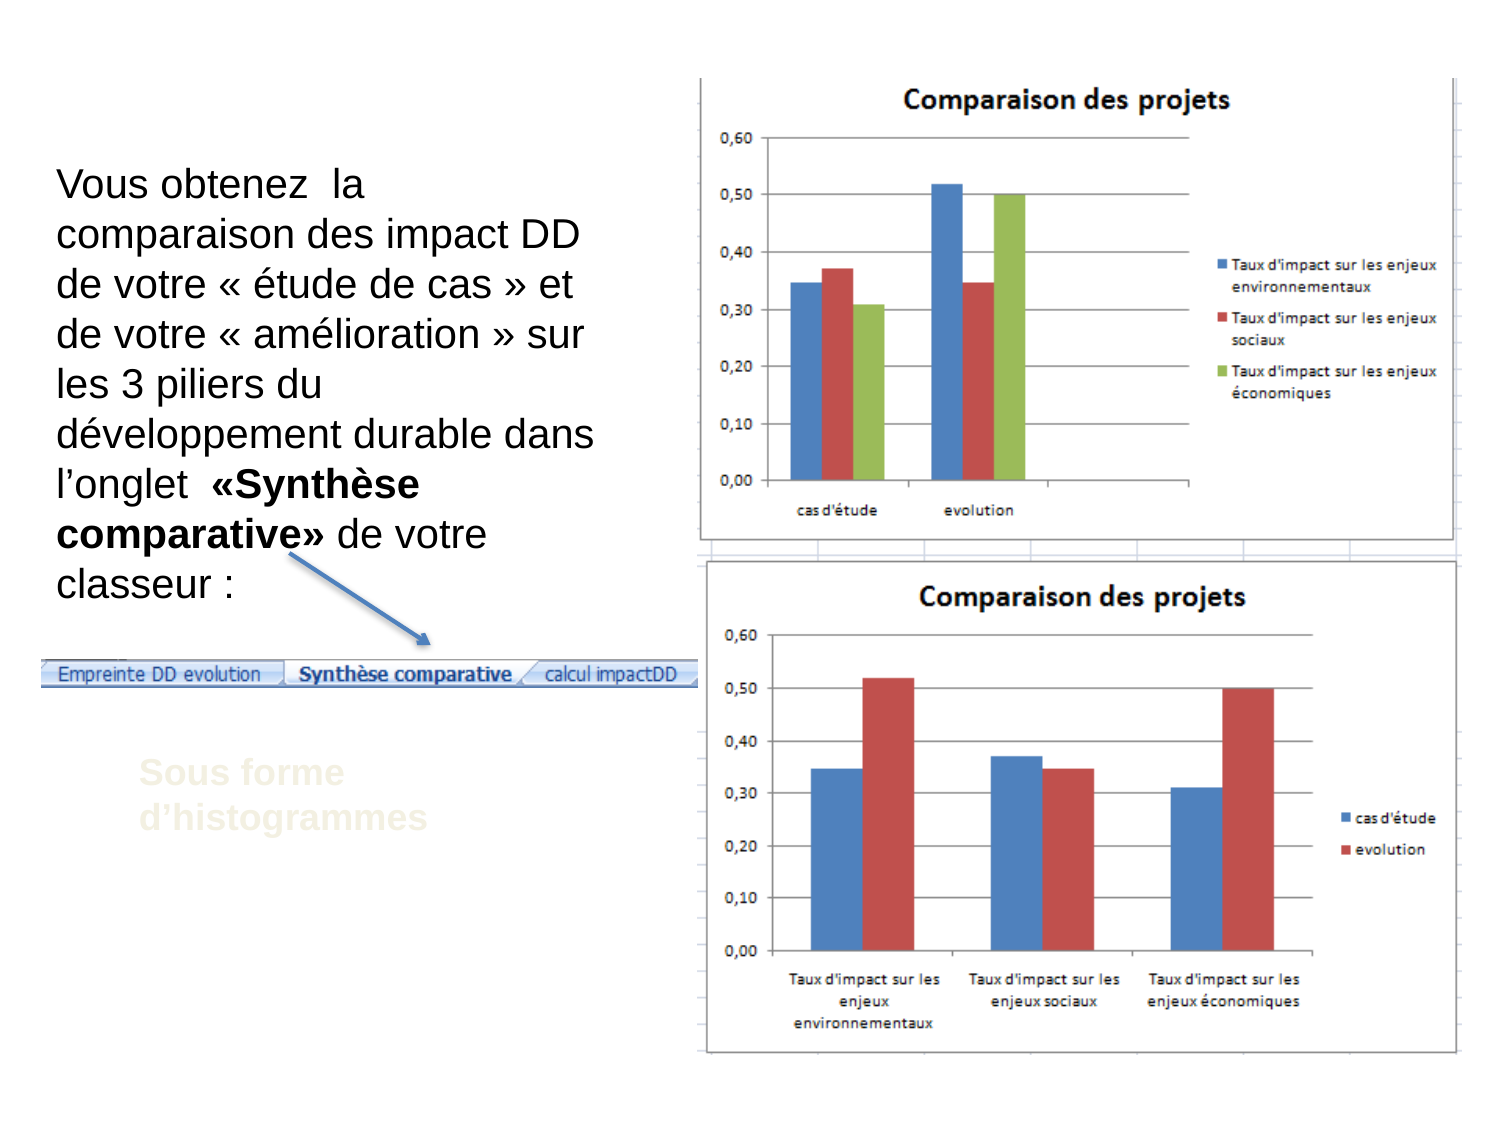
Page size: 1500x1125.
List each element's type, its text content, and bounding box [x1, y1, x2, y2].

text_box Vous obtenez la comparaison des impact DD de votre « étude de cas » et de votre « amélioration » sur les 3 piliers du développement durable dans l’onglet «Synthèse comparative» de votre classeur : [41, 149, 621, 614]
text_box Sous forme d’histogrammes [123, 740, 561, 846]
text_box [288, 552, 431, 646]
picture [41, 77, 1462, 1055]
